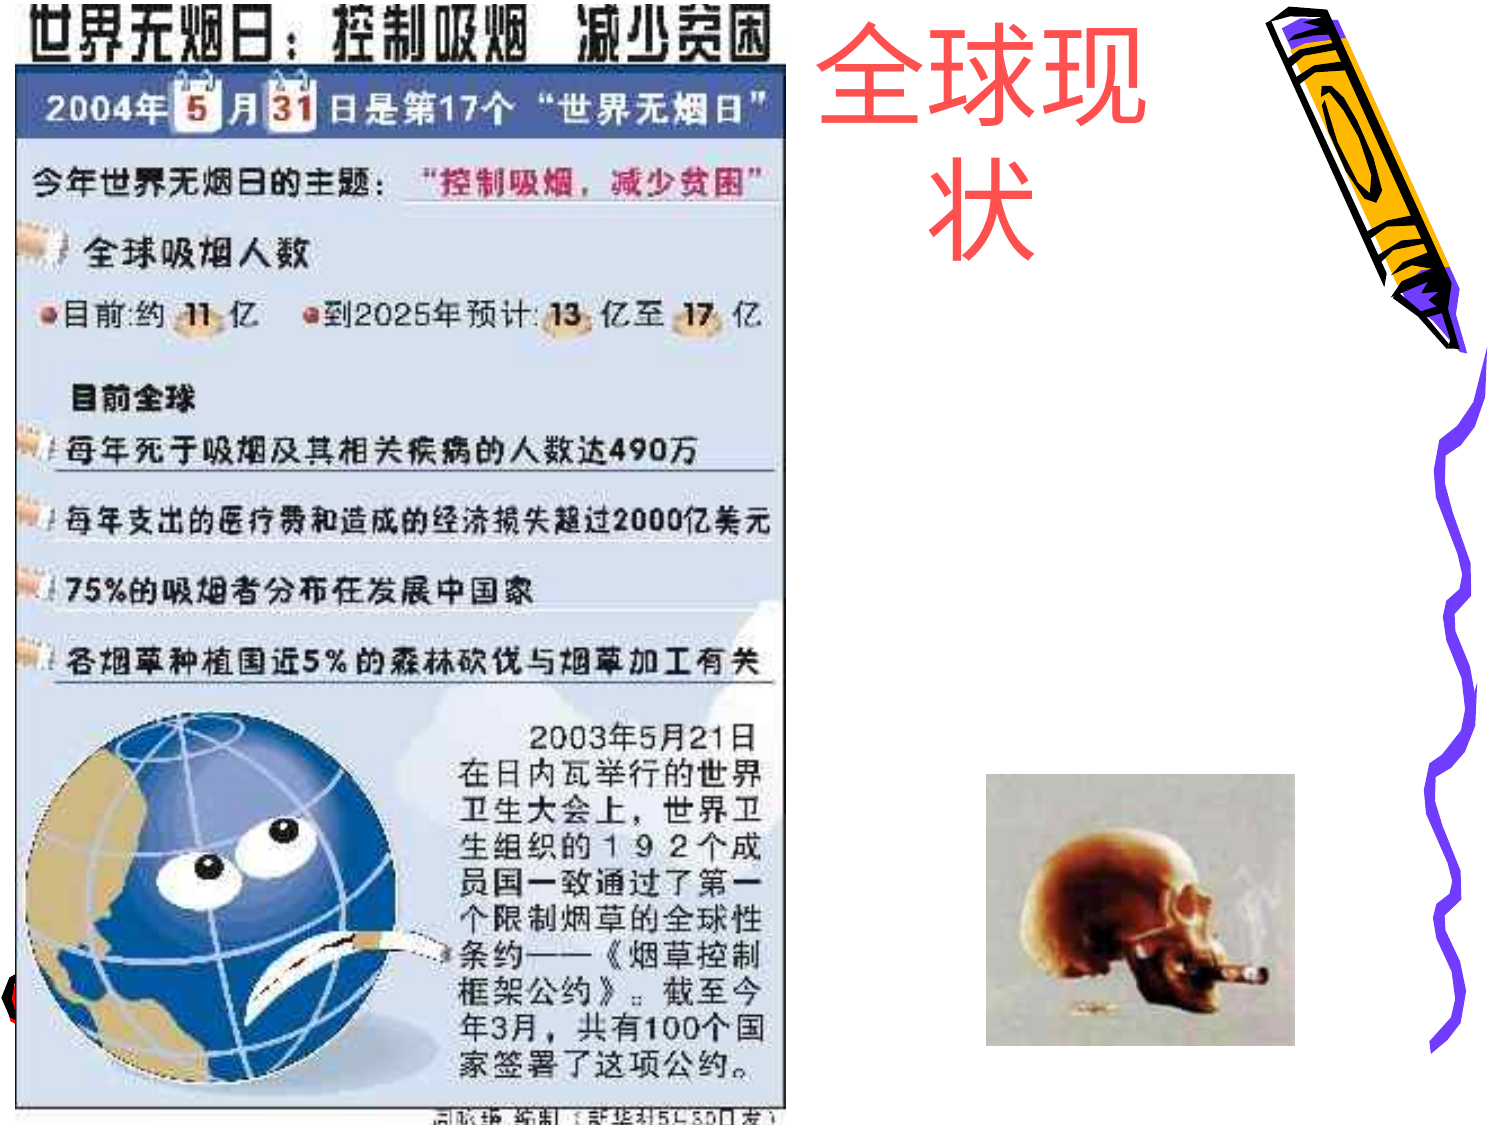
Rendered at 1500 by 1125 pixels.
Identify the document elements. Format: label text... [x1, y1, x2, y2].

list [985, 774, 1295, 1047]
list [15, 4, 786, 1125]
title 全球现状 [790, 75, 1204, 283]
